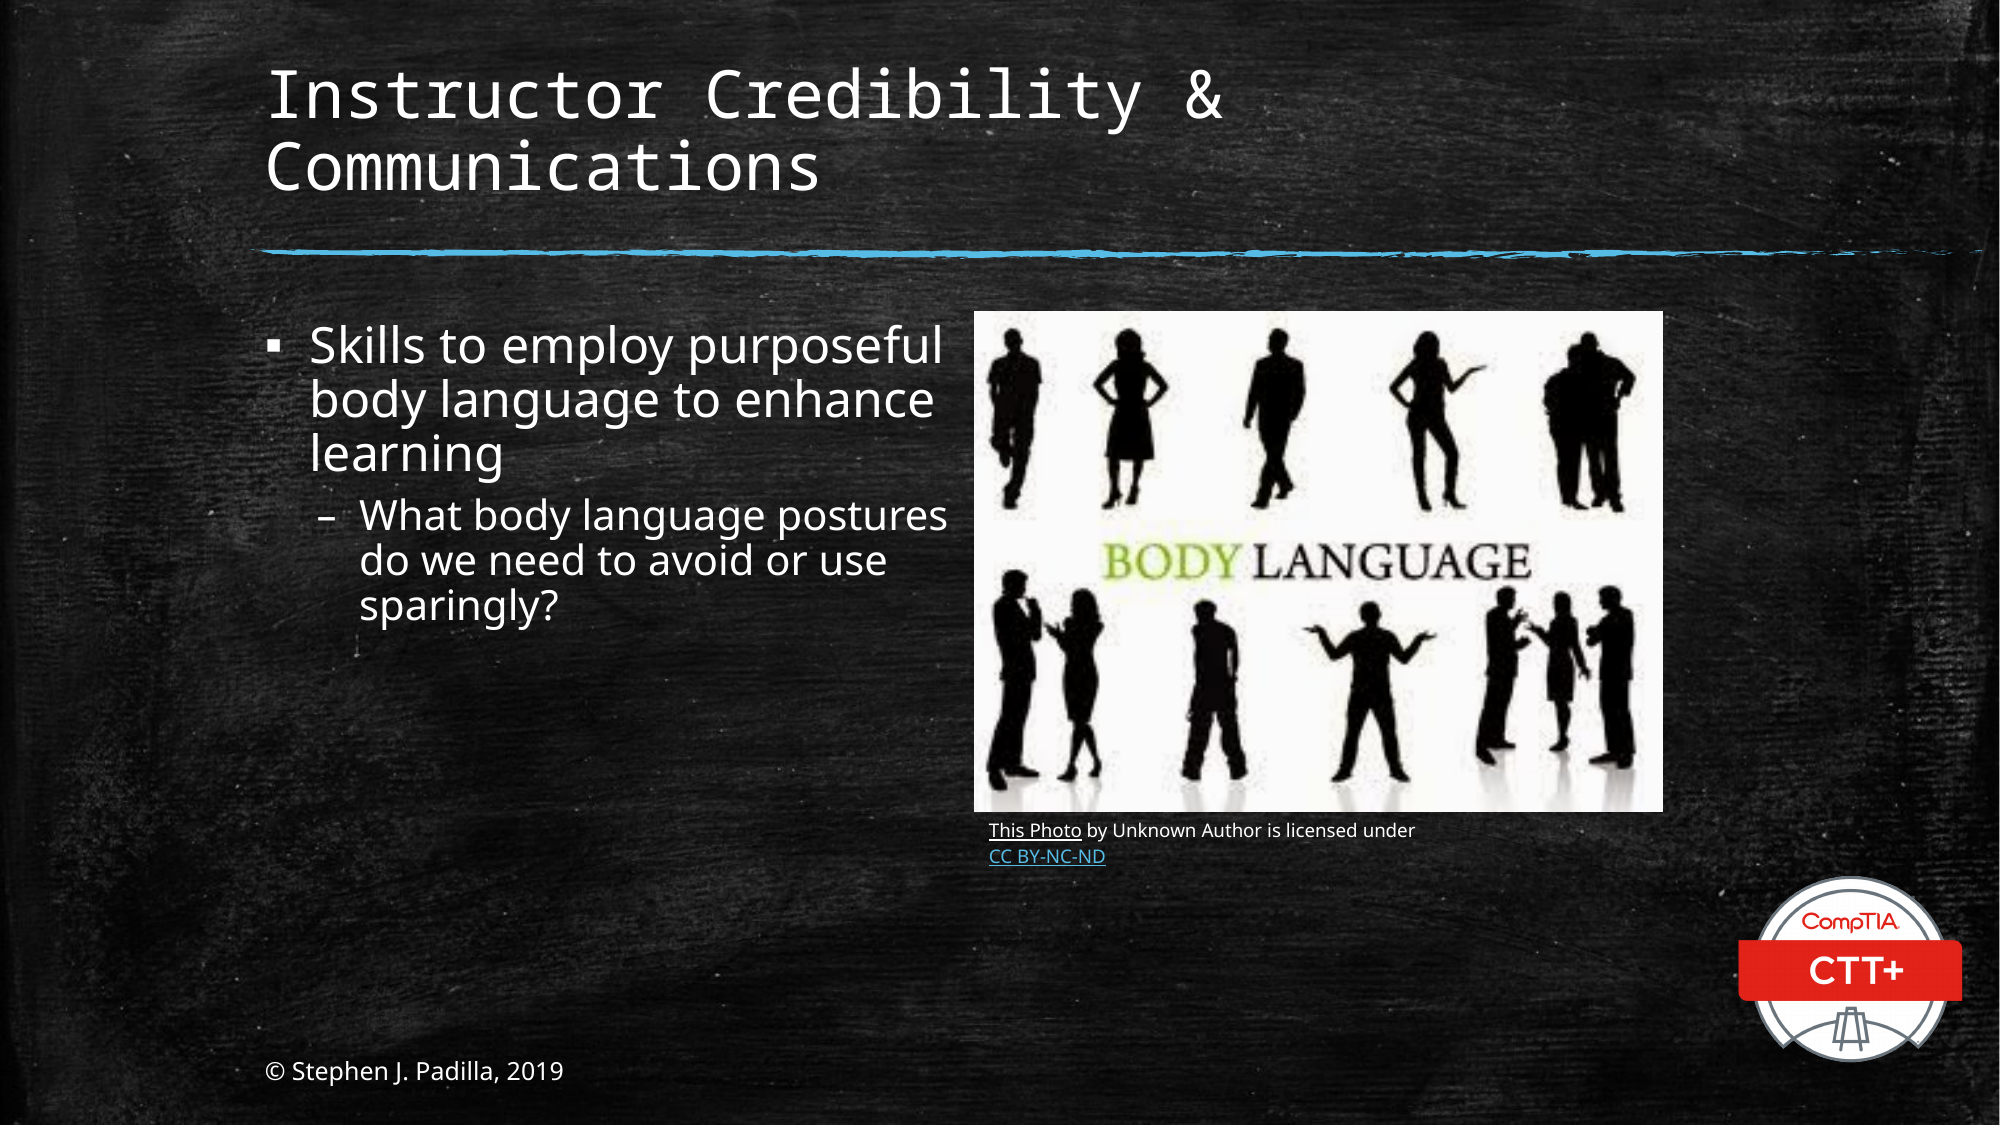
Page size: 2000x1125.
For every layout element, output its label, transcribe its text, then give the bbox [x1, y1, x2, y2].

text_box This Photo by Unknown Author is licensed under CC BY-NC-ND [974, 812, 1551, 878]
footer © Stephen J. Padilla, 2019 [249, 1050, 1288, 1096]
picture [1699, 824, 2000, 1125]
title Instructor Credibility & Communications [249, 45, 1750, 213]
list Skills to employ purposeful body language to enhance learning What body language postures do we need to avoid or use sparingly? [249, 312, 975, 1013]
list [974, 311, 1663, 812]
